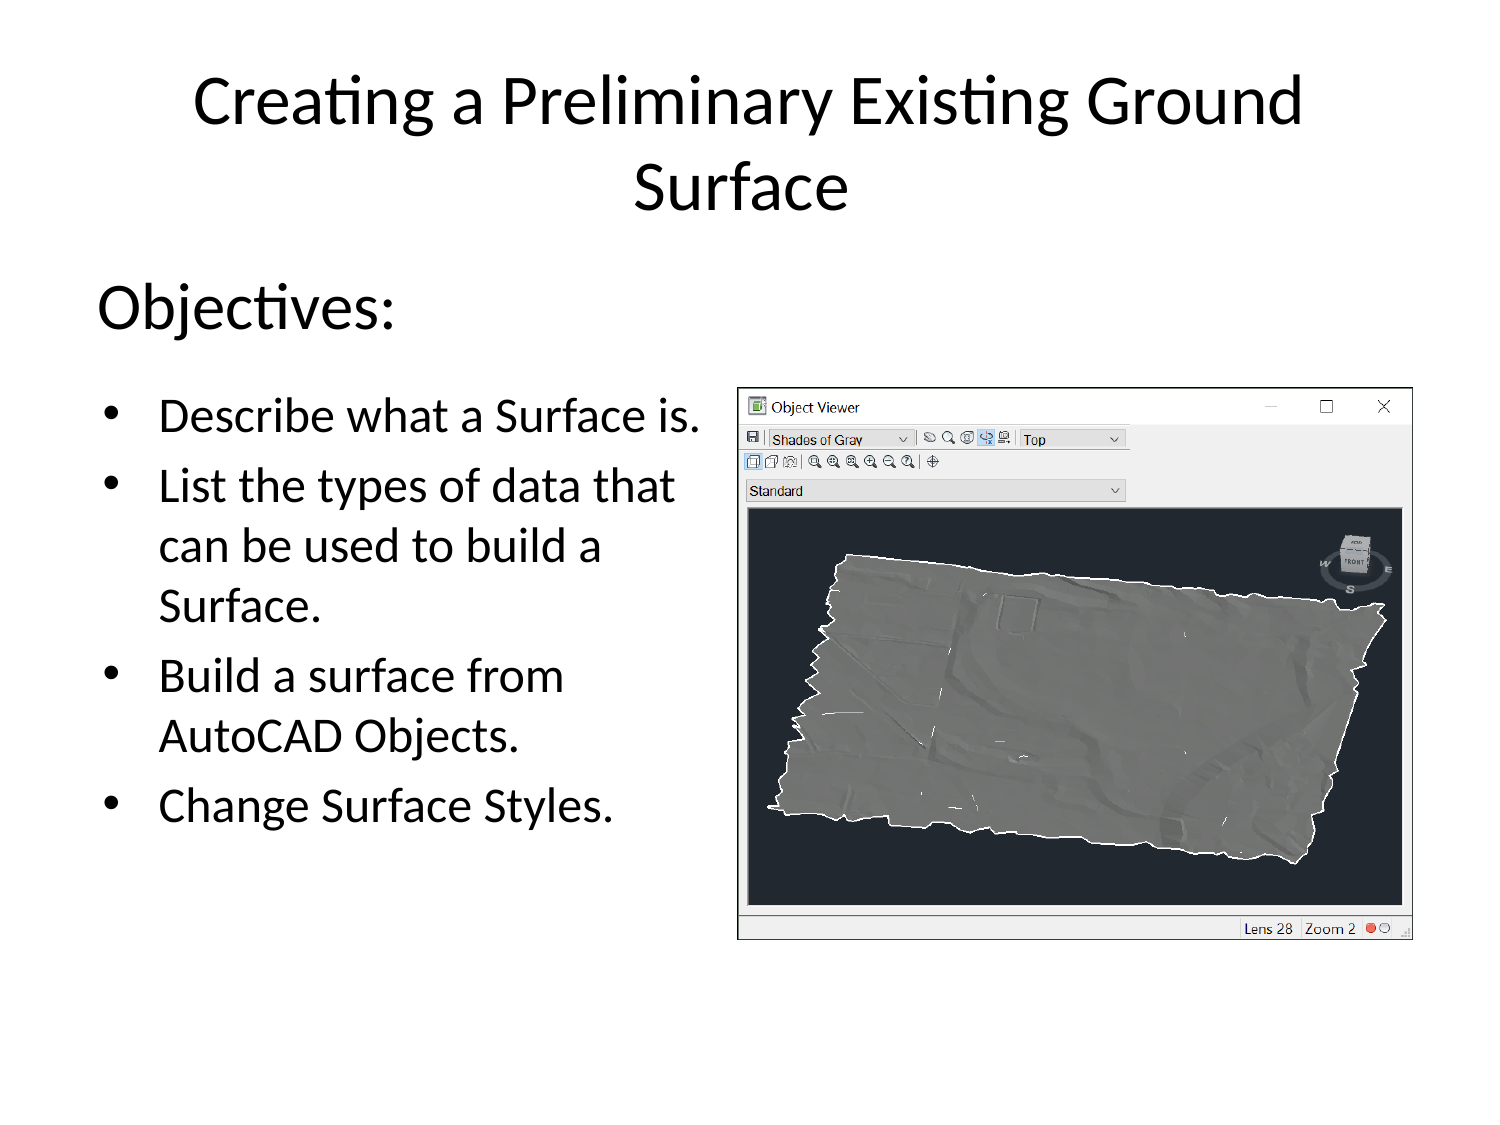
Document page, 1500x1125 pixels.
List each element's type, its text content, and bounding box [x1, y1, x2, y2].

picture [737, 387, 1413, 940]
text_box Objectives: [37, 237, 413, 350]
list Describe what a Surface is. List the types of data that can be used to build a Surface. Build a surface from AutoCAD Objects. Change Surface Styles. [87, 375, 738, 1050]
title Creating a Preliminary Existing Ground Surface [75, 45, 1425, 233]
